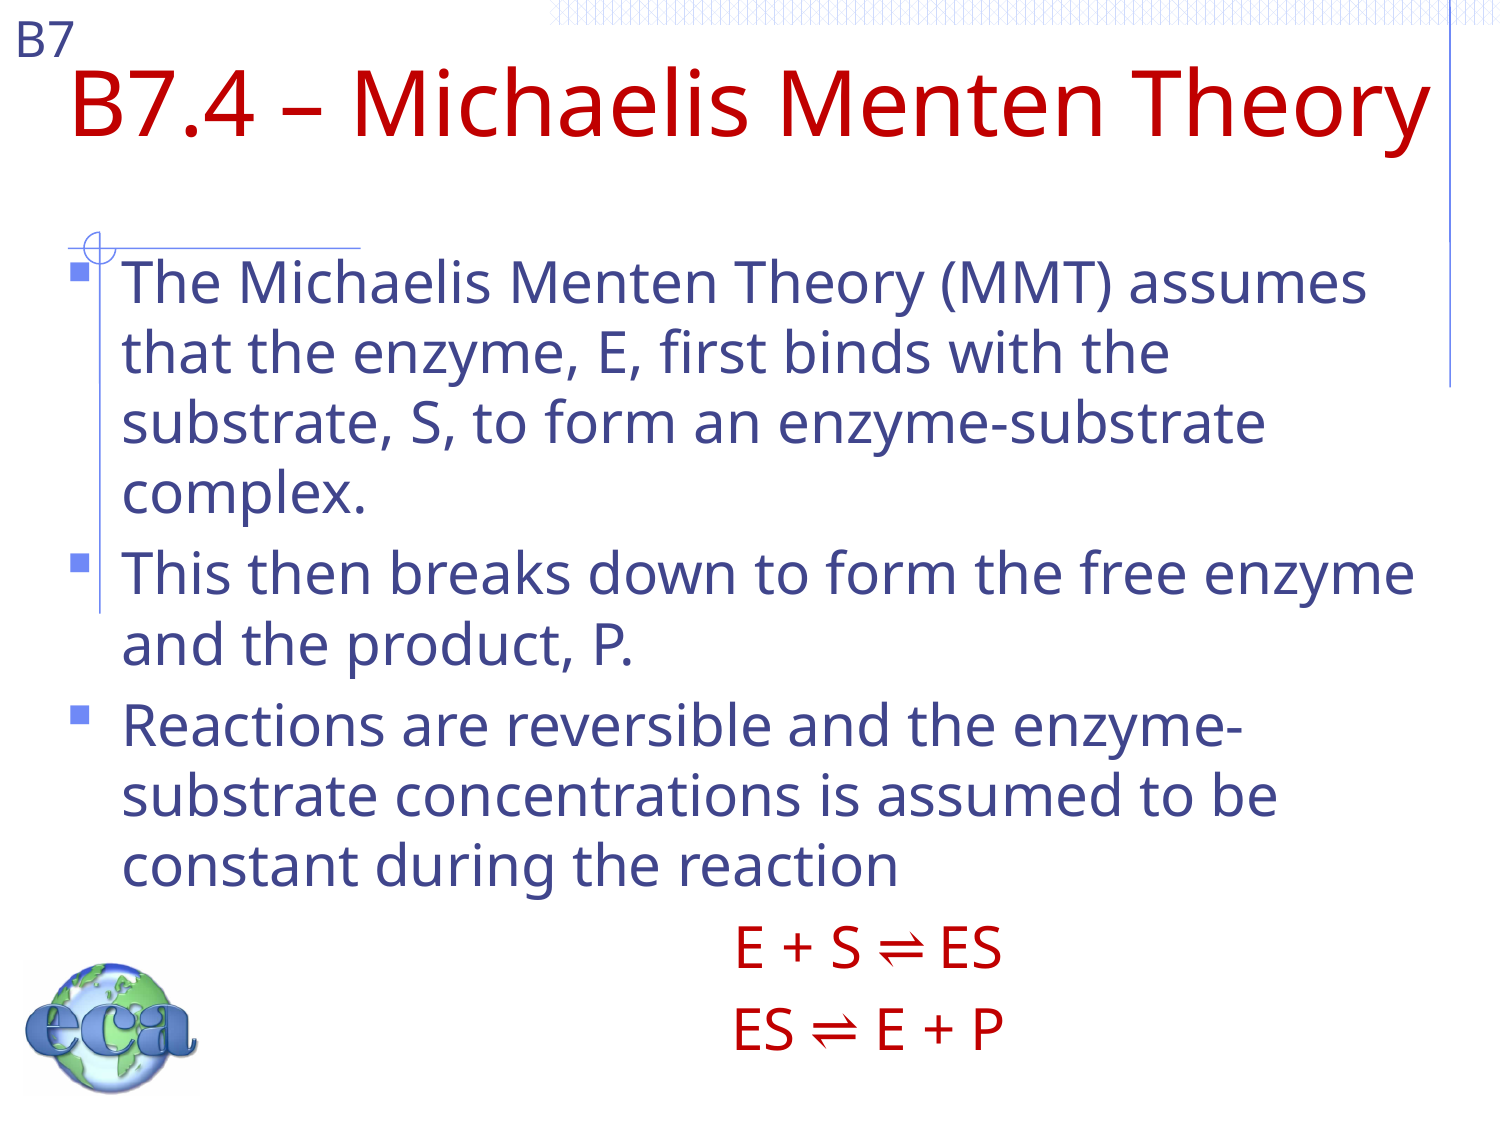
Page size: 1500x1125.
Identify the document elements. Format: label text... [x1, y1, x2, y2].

picture [23, 960, 200, 1096]
list The Michaelis Menten Theory (MMT) assumes that the enzyme, E, first binds with the substrate, S, to form an enzyme-substrate complex. This then breaks down to form the free enzyme and the product, P. Reactions are reversible and the enzyme-substrate concentrations is assumed to be constant during the reaction E + S ⇌ ES ES ⇌ E + P [49, 237, 1463, 976]
title B7.4 – Michaelis Menten Theory [37, 24, 1463, 163]
